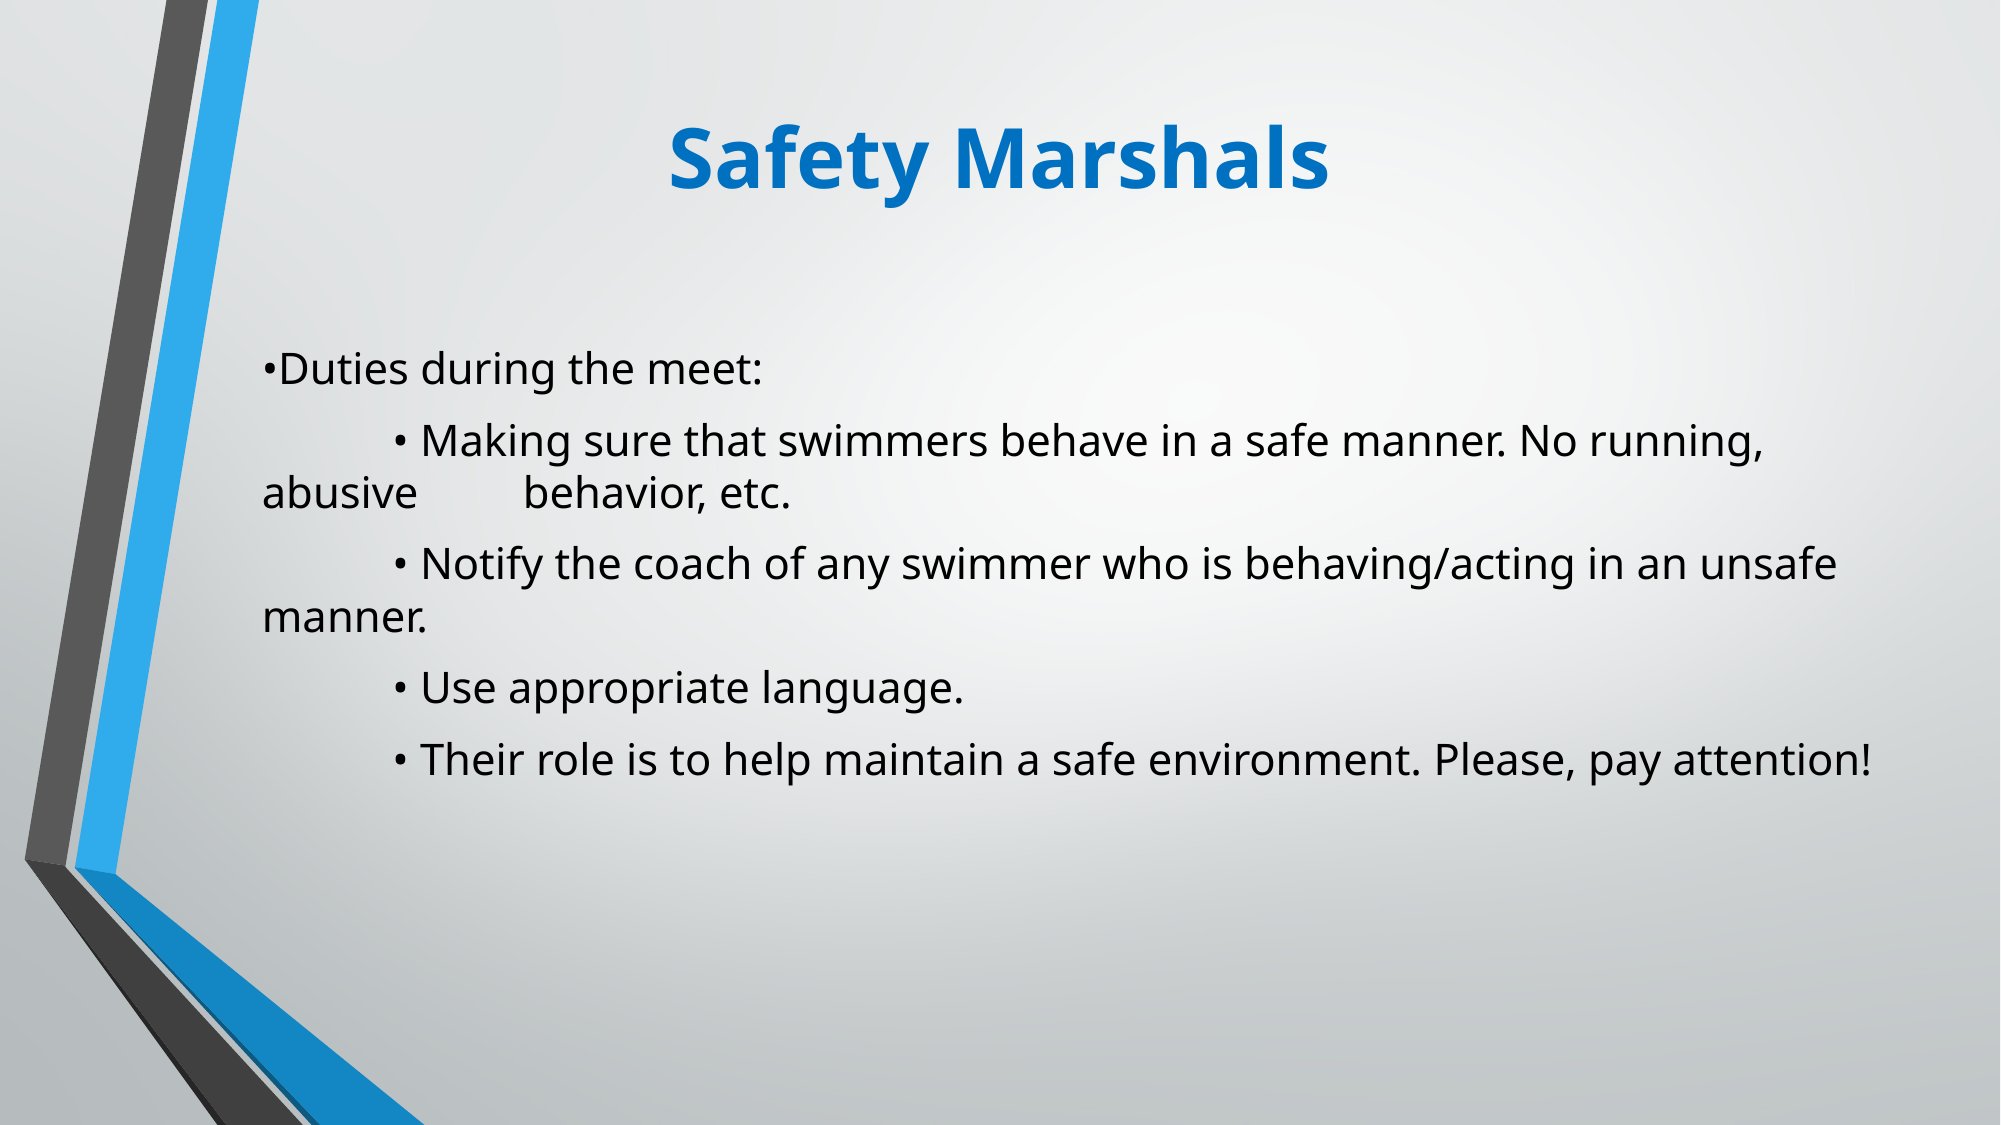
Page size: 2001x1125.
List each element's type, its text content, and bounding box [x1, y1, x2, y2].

title Safety Marshals [137, 46, 1863, 264]
list •Duties during the meet: • Making sure that swimmers behave in a safe manner. No running, abusive behavior, etc. • Notify the coach of any swimmer who is behaving/acting in an unsafe manner. • Use appropriate language. • Their role is to help maintain a safe environment. Please, pay attention! [246, 306, 1891, 819]
